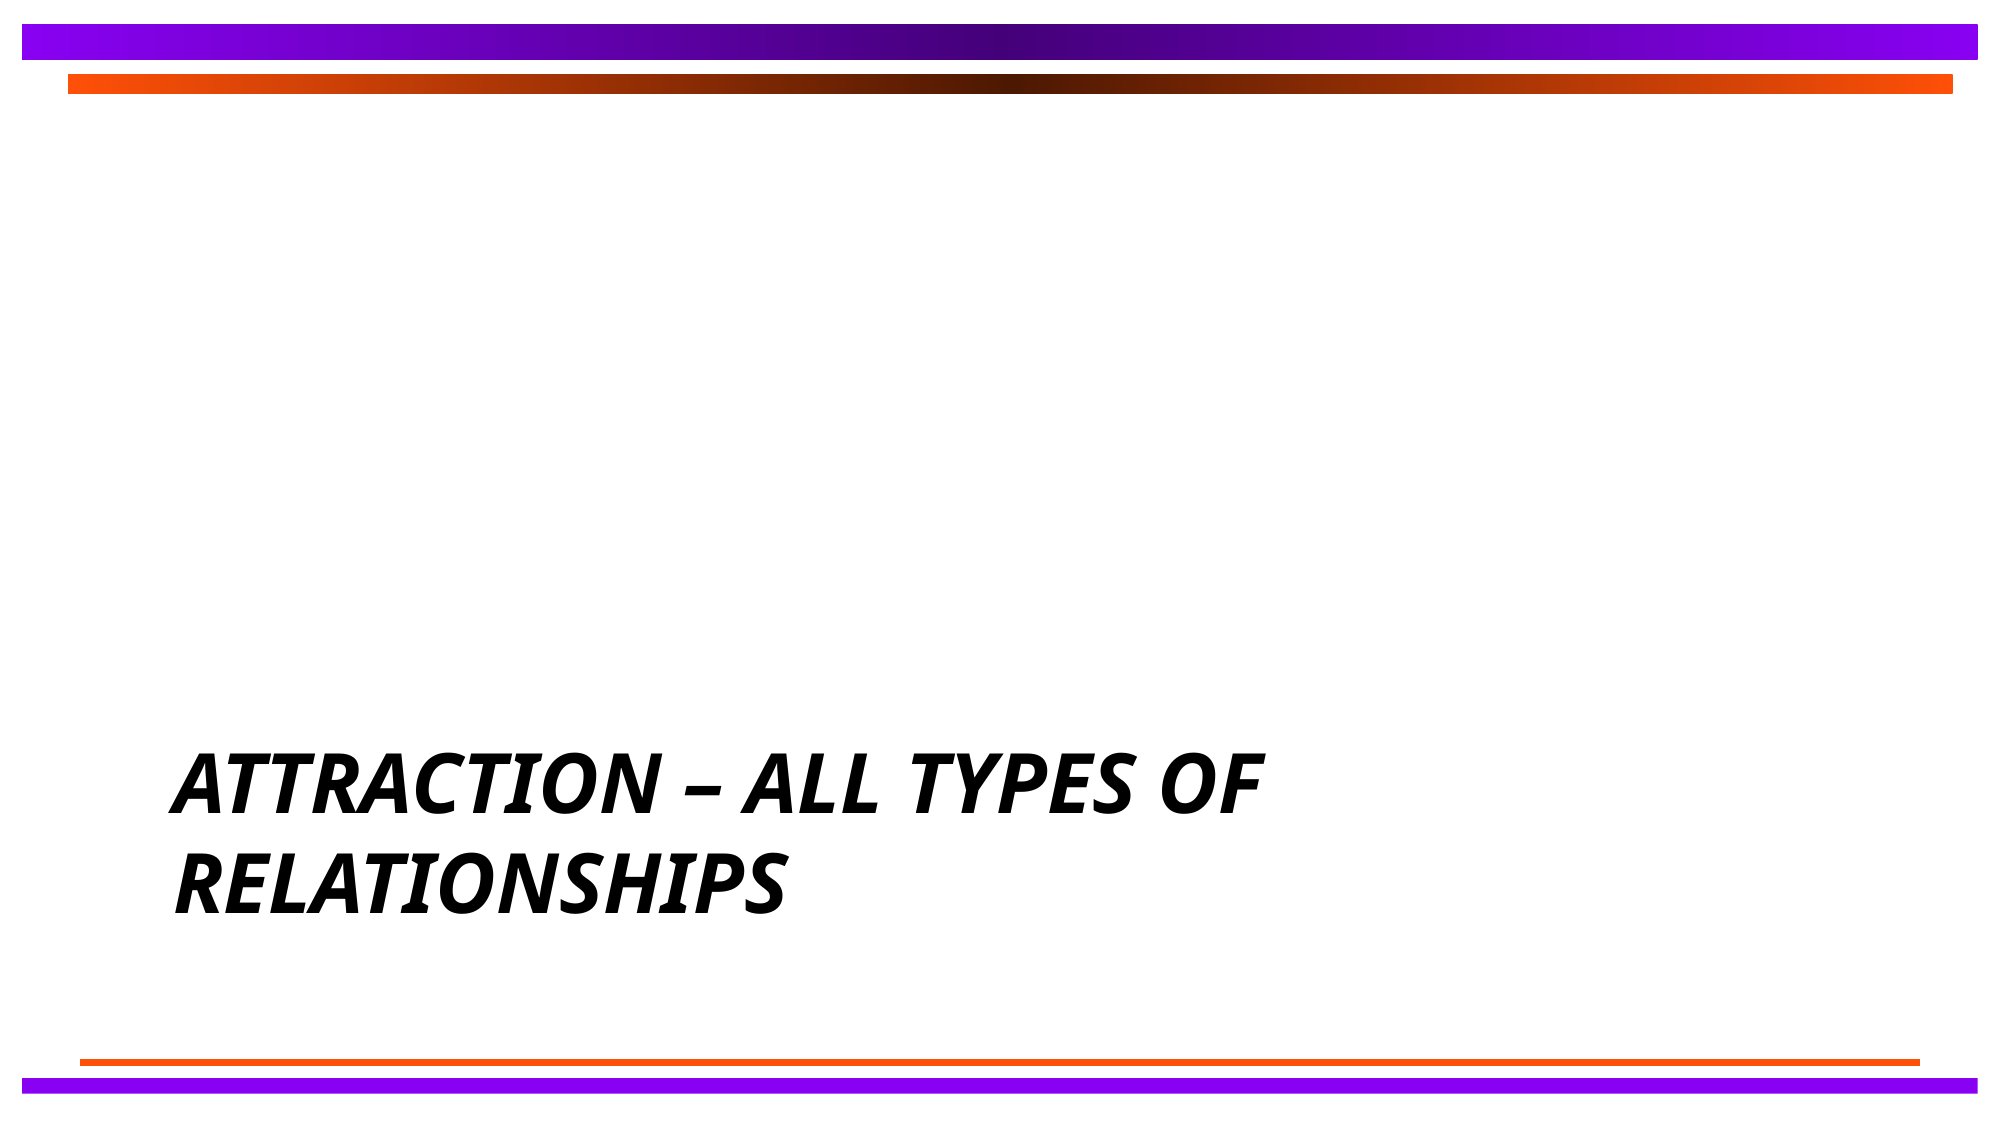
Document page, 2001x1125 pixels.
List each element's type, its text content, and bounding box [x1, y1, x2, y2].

title Attraction – all types of relationships [157, 722, 1858, 947]
